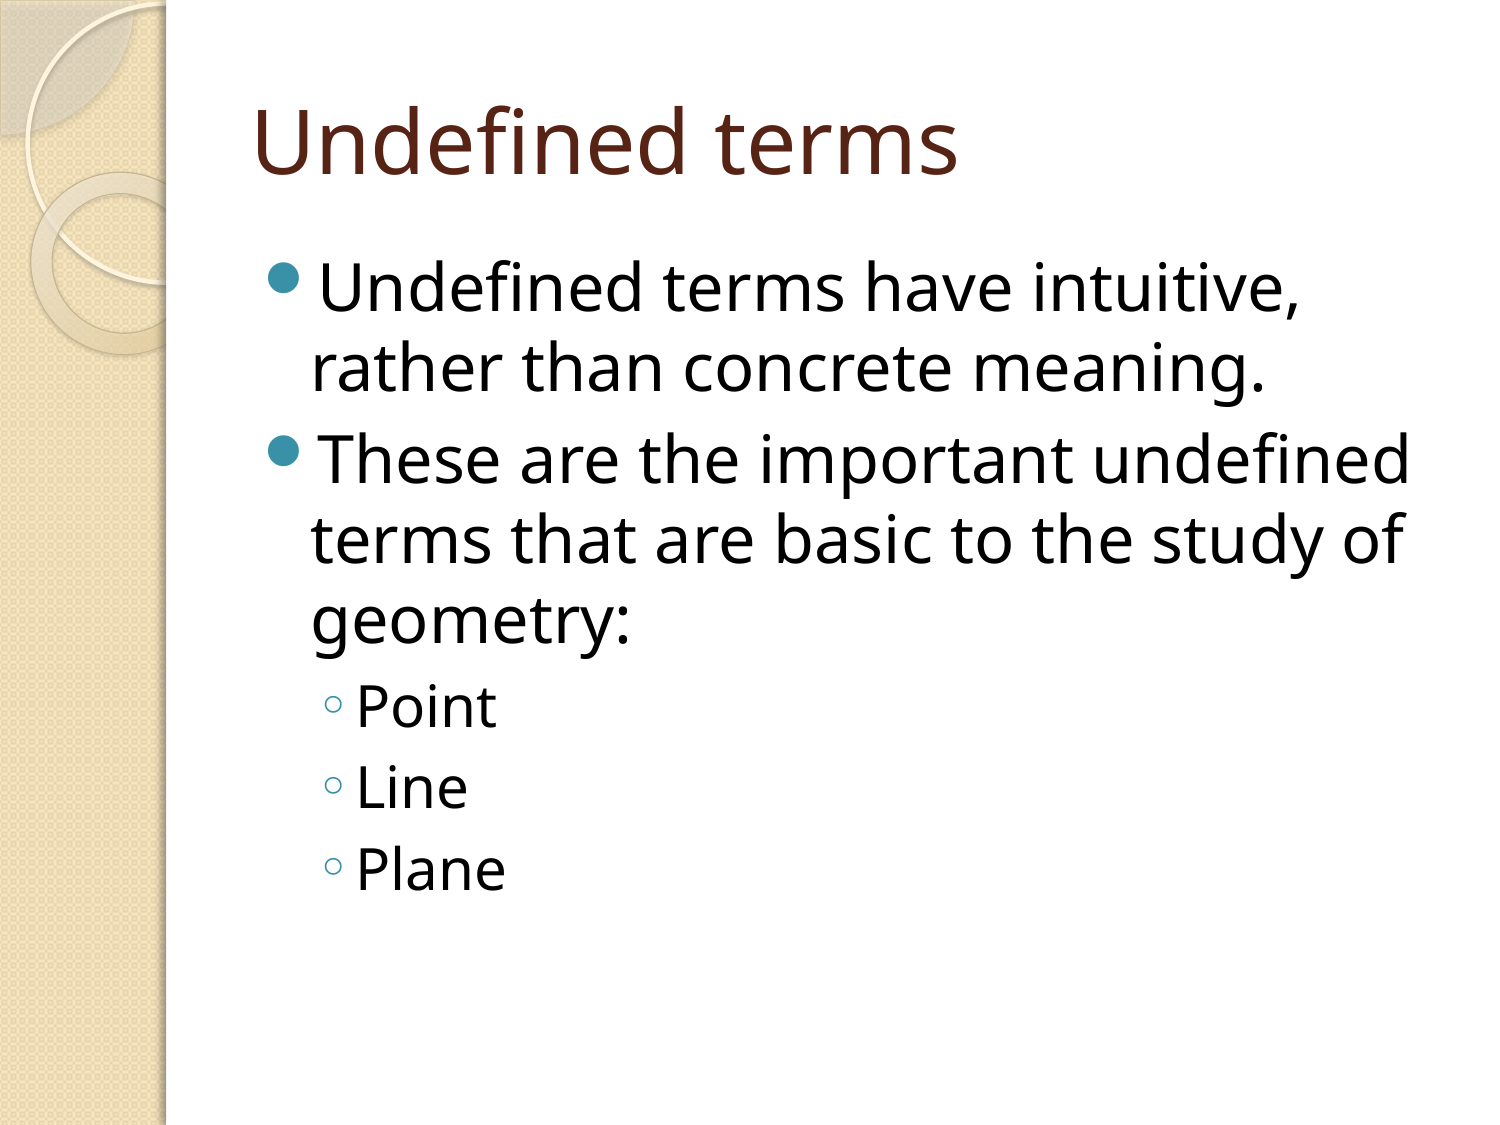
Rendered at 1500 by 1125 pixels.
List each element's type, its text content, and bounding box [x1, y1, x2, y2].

title Undefined terms [235, 45, 1466, 233]
list Undefined terms have intuitive, rather than concrete meaning. These are the important undefined terms that are basic to the study of geometry: Point Line Plane [235, 237, 1466, 1025]
